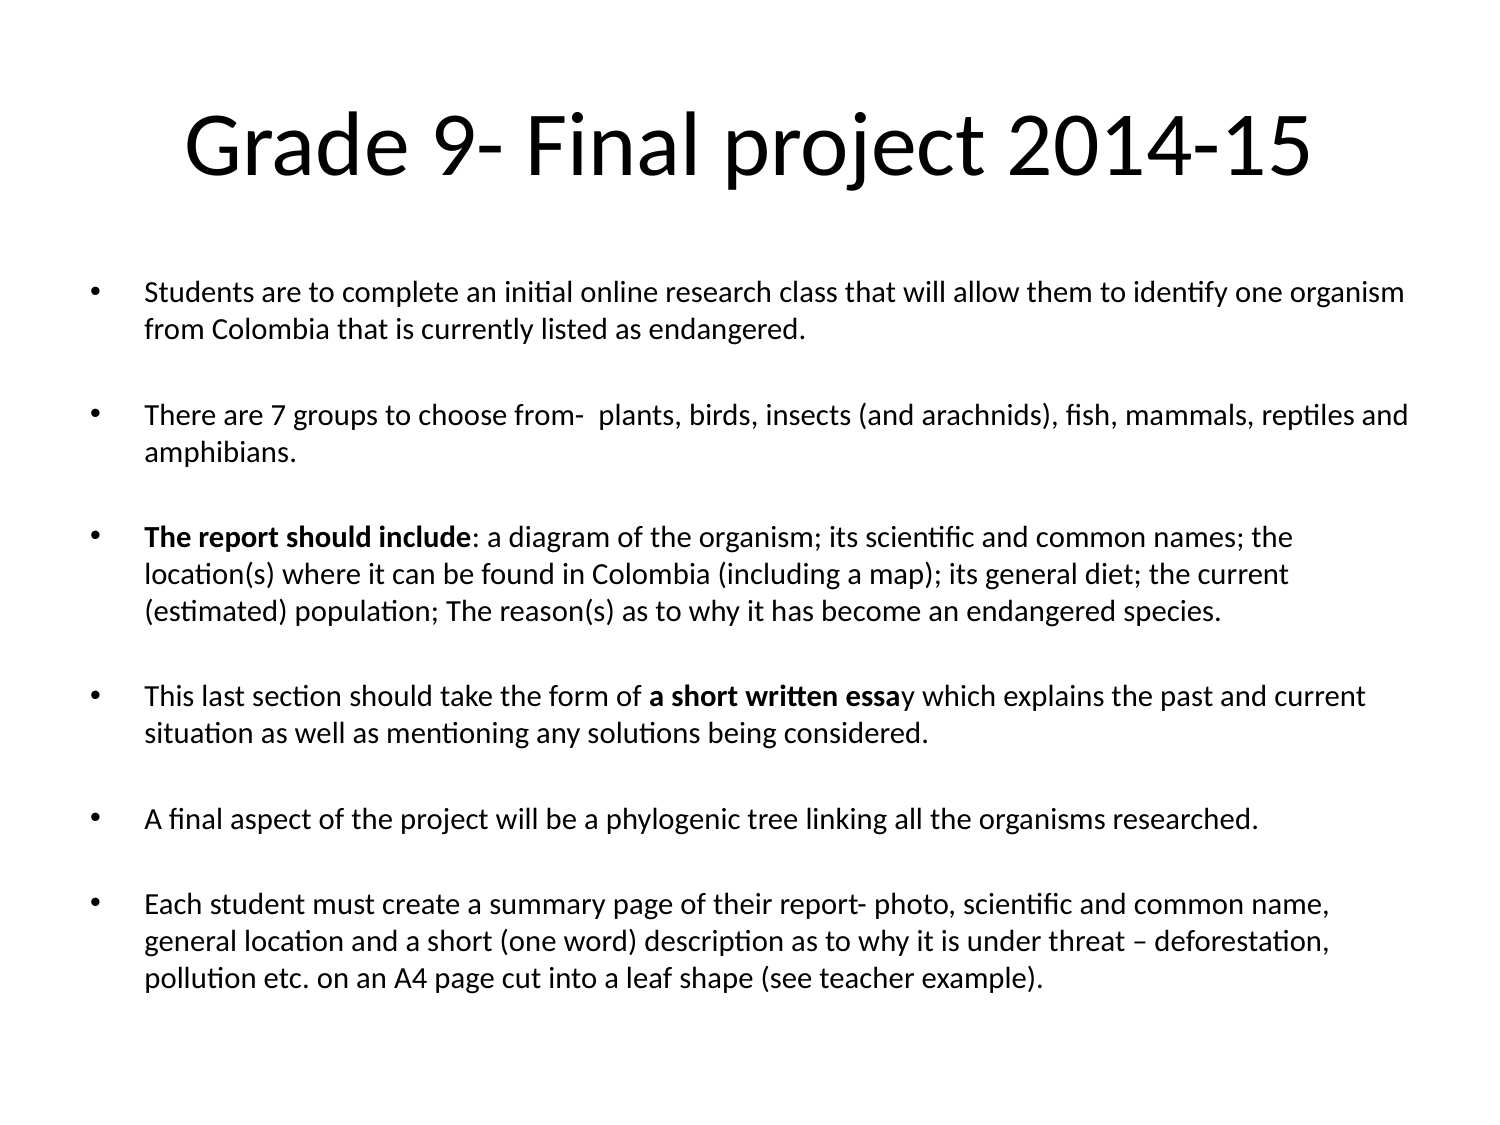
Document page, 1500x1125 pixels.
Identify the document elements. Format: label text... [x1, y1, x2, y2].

list Students are to complete an initial online research class that will allow them to identify one organism from Colombia that is currently listed as endangered. There are 7 groups to choose from- plants, birds, insects (and arachnids), fish, mammals, reptiles and amphibians. The report should include: a diagram of the organism; its scientific and common names; the location(s) where it can be found in Colombia (including a map); its general diet; the current (estimated) population; The reason(s) as to why it has become an endangered species. This last section should take the form of a short written essay which explains the past and current situation as well as mentioning any solutions being considered. A final aspect of the project will be a phylogenic tree linking all the organisms researched. Each student must create a summary page of their report- photo, scientific and common name, general location and a short (one word) description as to why it is under threat – deforestation, pollution etc. on an A4 page cut into a leaf shape (see teacher example). [75, 264, 1425, 1008]
title Grade 9- Final project 2014-15 [75, 45, 1425, 233]
